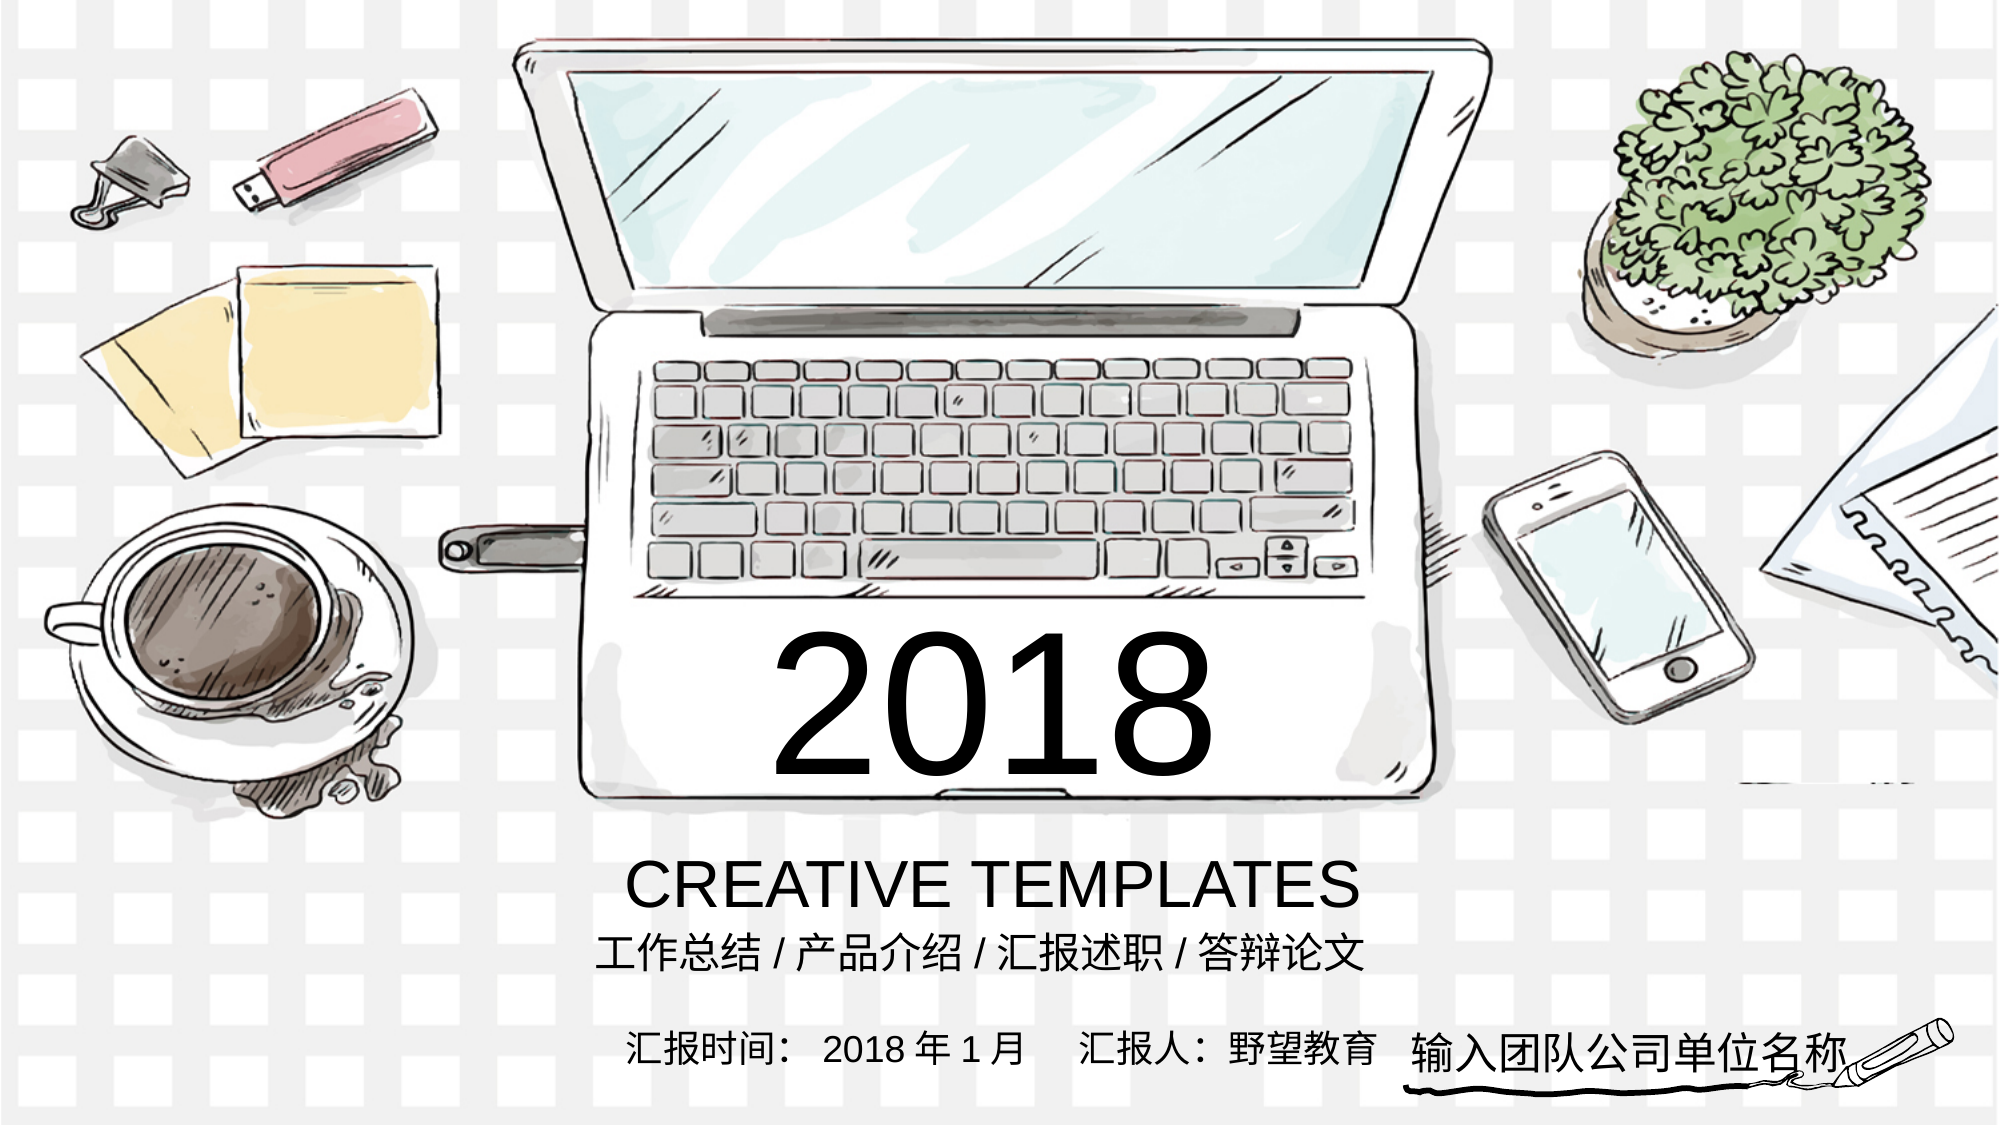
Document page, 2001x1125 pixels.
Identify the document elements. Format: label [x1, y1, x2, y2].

picture [0, 0, 2000, 1125]
text_box [1405, 1017, 1955, 1095]
